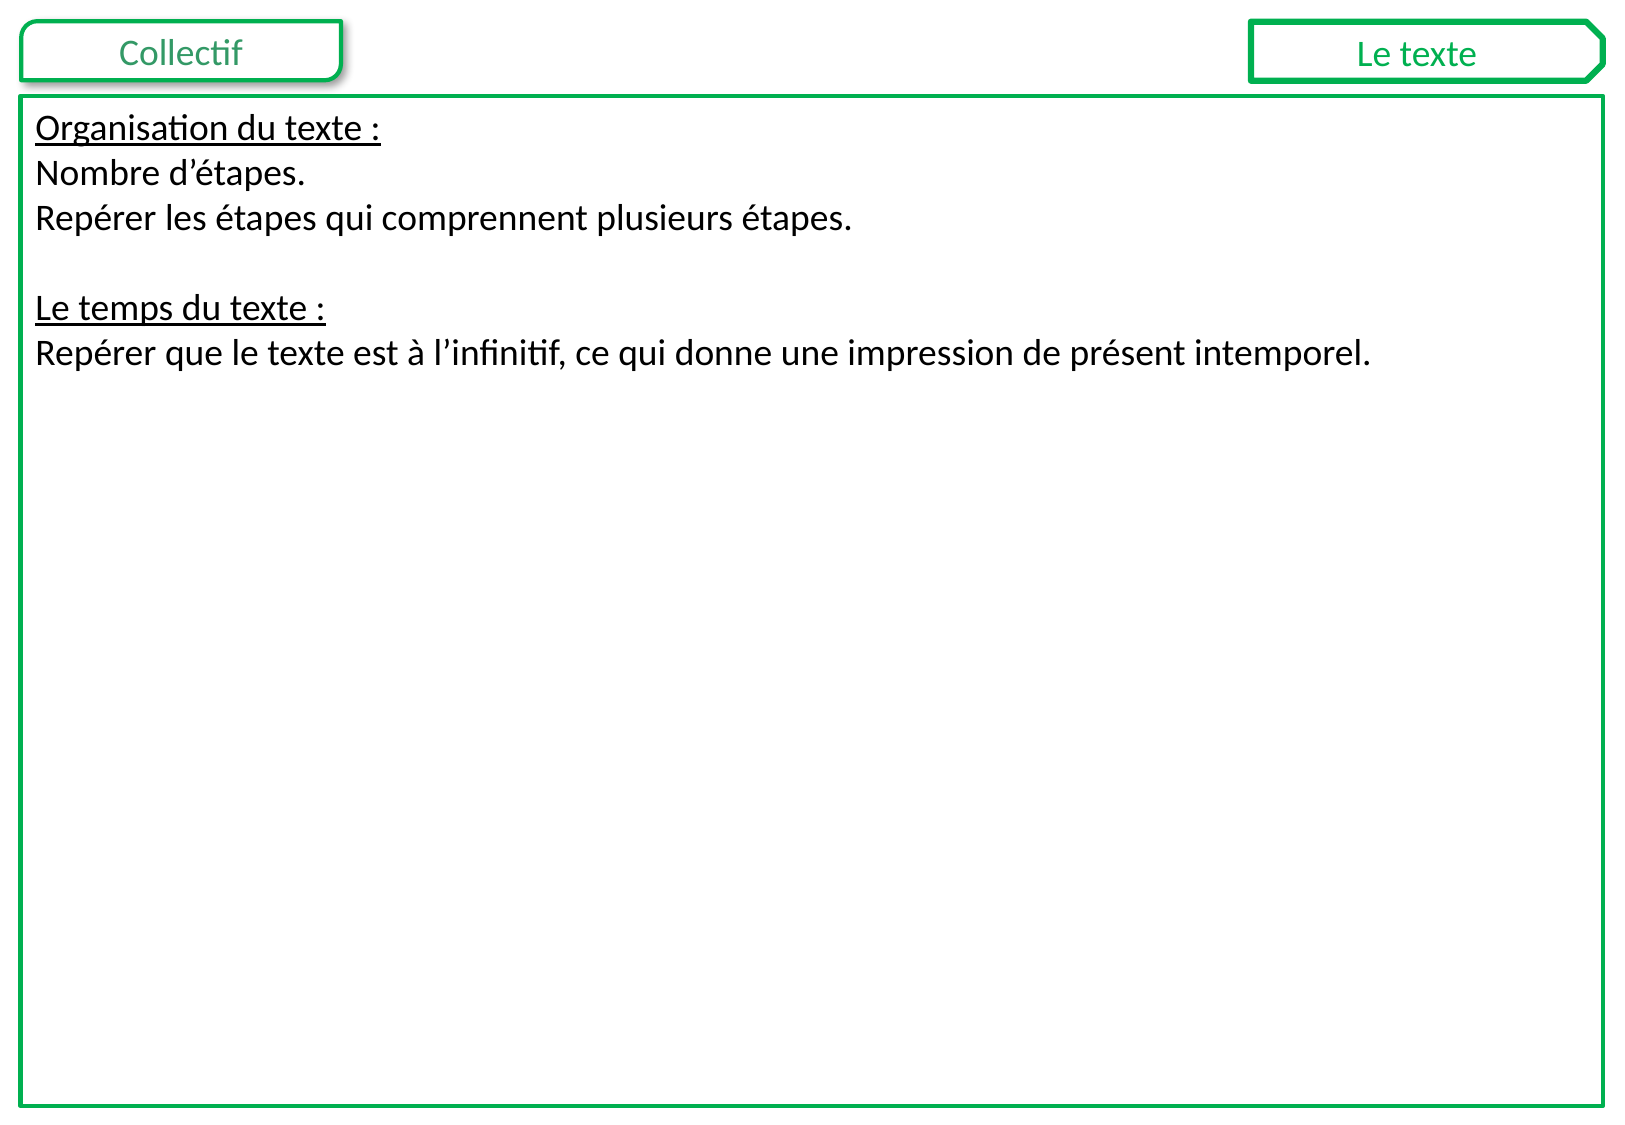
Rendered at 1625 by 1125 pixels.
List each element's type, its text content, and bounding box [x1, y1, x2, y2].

list Le texte [1250, 21, 1584, 81]
list Organisation du texte : Nombre d’étapes. Repérer les étapes qui comprennent plusieurs étapes. Le temps du texte : Repérer que le texte est à l’infinitif, ce qui donne une impression de présent intemporel. [18, 94, 1605, 1108]
